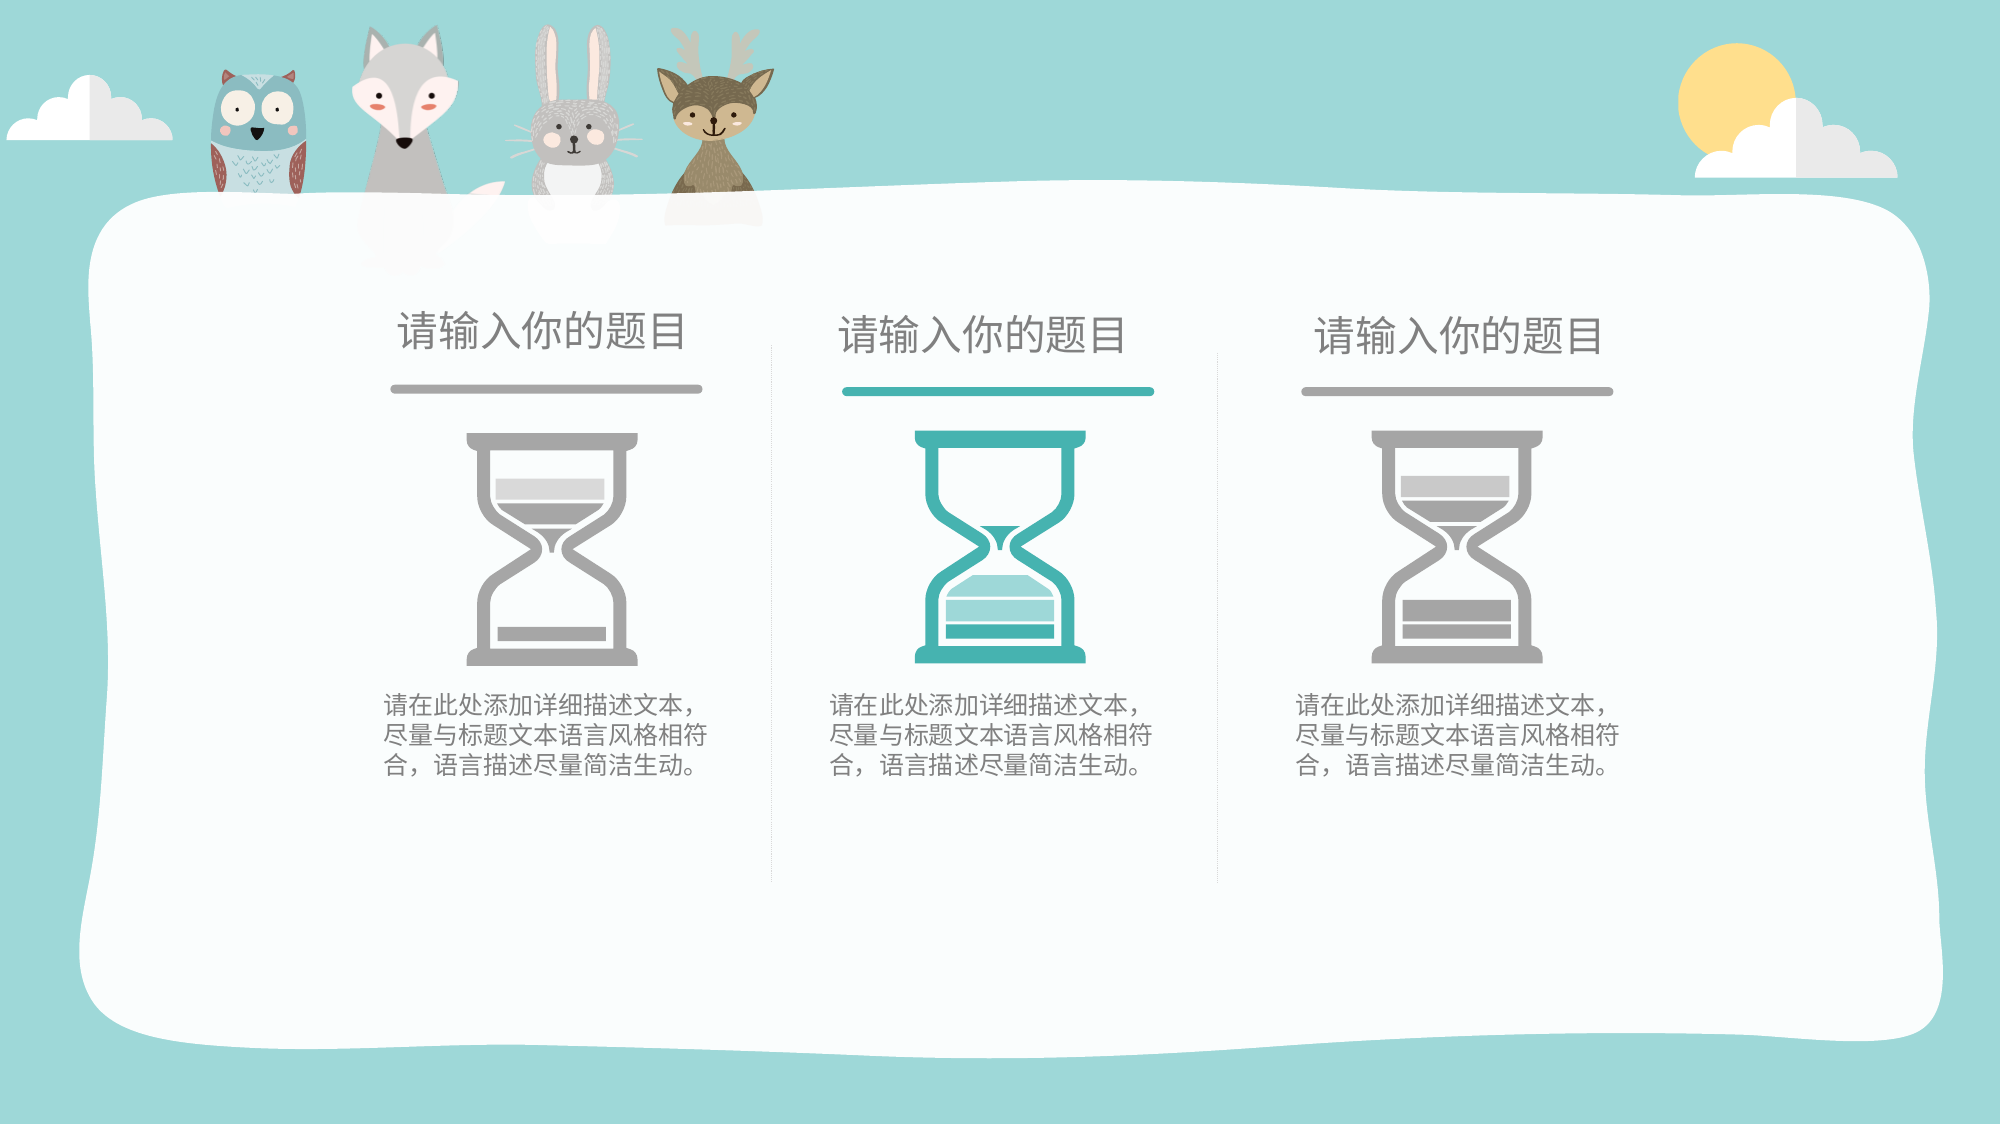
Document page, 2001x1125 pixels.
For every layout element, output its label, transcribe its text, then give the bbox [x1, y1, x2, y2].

text_box [389, 383, 704, 395]
text_box 请输入你的题目 [1299, 302, 1655, 368]
text_box 请输入你的题目 [822, 301, 1178, 367]
text_box 请在此处添加详细描述文本，尽量与标题文本语言风格相符合，语言描述尽量简洁生动。 [368, 682, 725, 788]
picture [352, 24, 505, 194]
text_box [1300, 386, 1615, 398]
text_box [914, 430, 1086, 664]
text_box 请在此处添加详细描述文本，尽量与标题文本语言风格相符合，语言描述尽量简洁生动。 [814, 682, 1170, 788]
text_box [841, 386, 1156, 398]
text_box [466, 433, 638, 666]
text_box 请在此处添加详细描述文本，尽量与标题文本语言风格相符合，语言描述尽量简洁生动。 [1280, 682, 1637, 788]
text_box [1371, 430, 1543, 664]
text_box 请输入你的题目 [381, 297, 738, 363]
